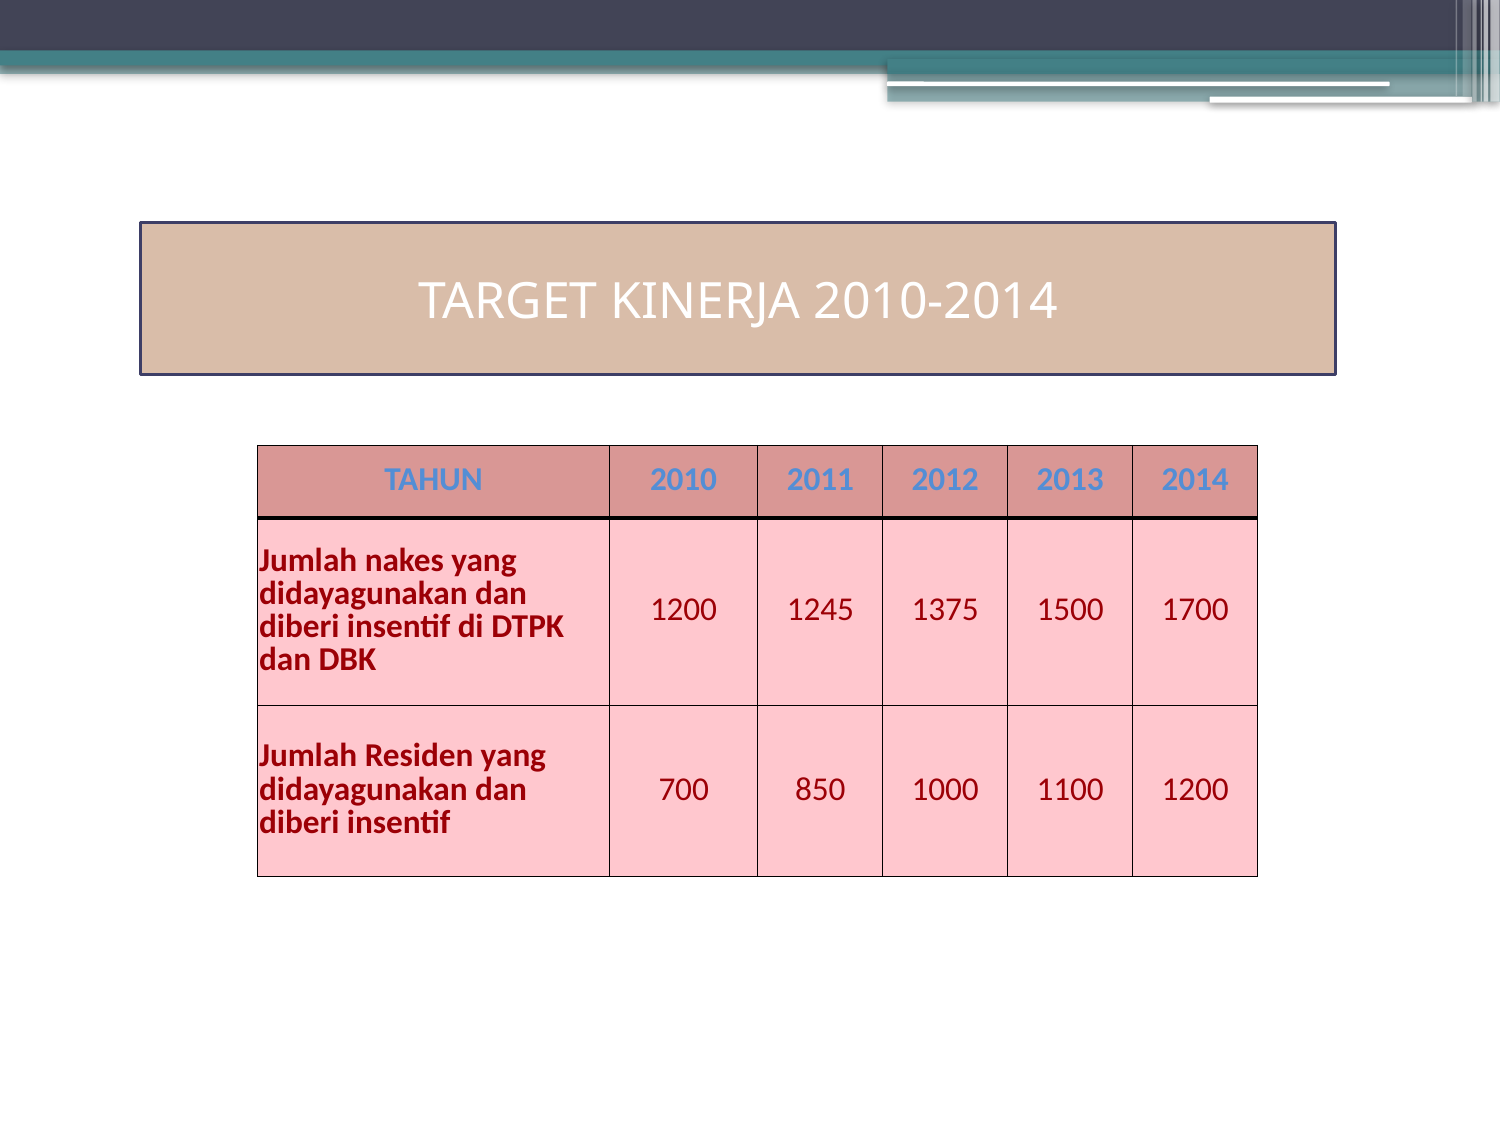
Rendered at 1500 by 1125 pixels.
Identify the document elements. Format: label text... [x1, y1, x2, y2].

table_header TAHUN [258, 446, 609, 516]
table_cell Jumlah nakes yang didayagunakan dan diberi insentif di DTPK dan DBK [258, 520, 609, 705]
table_cell 1000 [883, 706, 1007, 876]
table_cell 1100 [1008, 706, 1132, 876]
table_header 2014 [1133, 446, 1257, 516]
table_cell 1200 [610, 520, 757, 705]
table_cell 1700 [1133, 520, 1257, 705]
table_cell 700 [610, 706, 757, 876]
table_cell 1245 [758, 520, 882, 705]
table_cell 1375 [883, 520, 1007, 705]
table_header 2012 [883, 446, 1007, 516]
table_cell Jumlah Residen yang didayagunakan dan diberi insentif [258, 706, 609, 876]
table_header 2013 [1008, 446, 1132, 516]
table_header 2011 [758, 446, 882, 516]
table_cell 1500 [1008, 520, 1132, 705]
table_header 2010 [610, 446, 757, 516]
text_box TARGET KINERJA 2010-2014 [139, 221, 1337, 376]
table_cell 1200 [1133, 706, 1257, 876]
table_cell 850 [758, 706, 882, 876]
